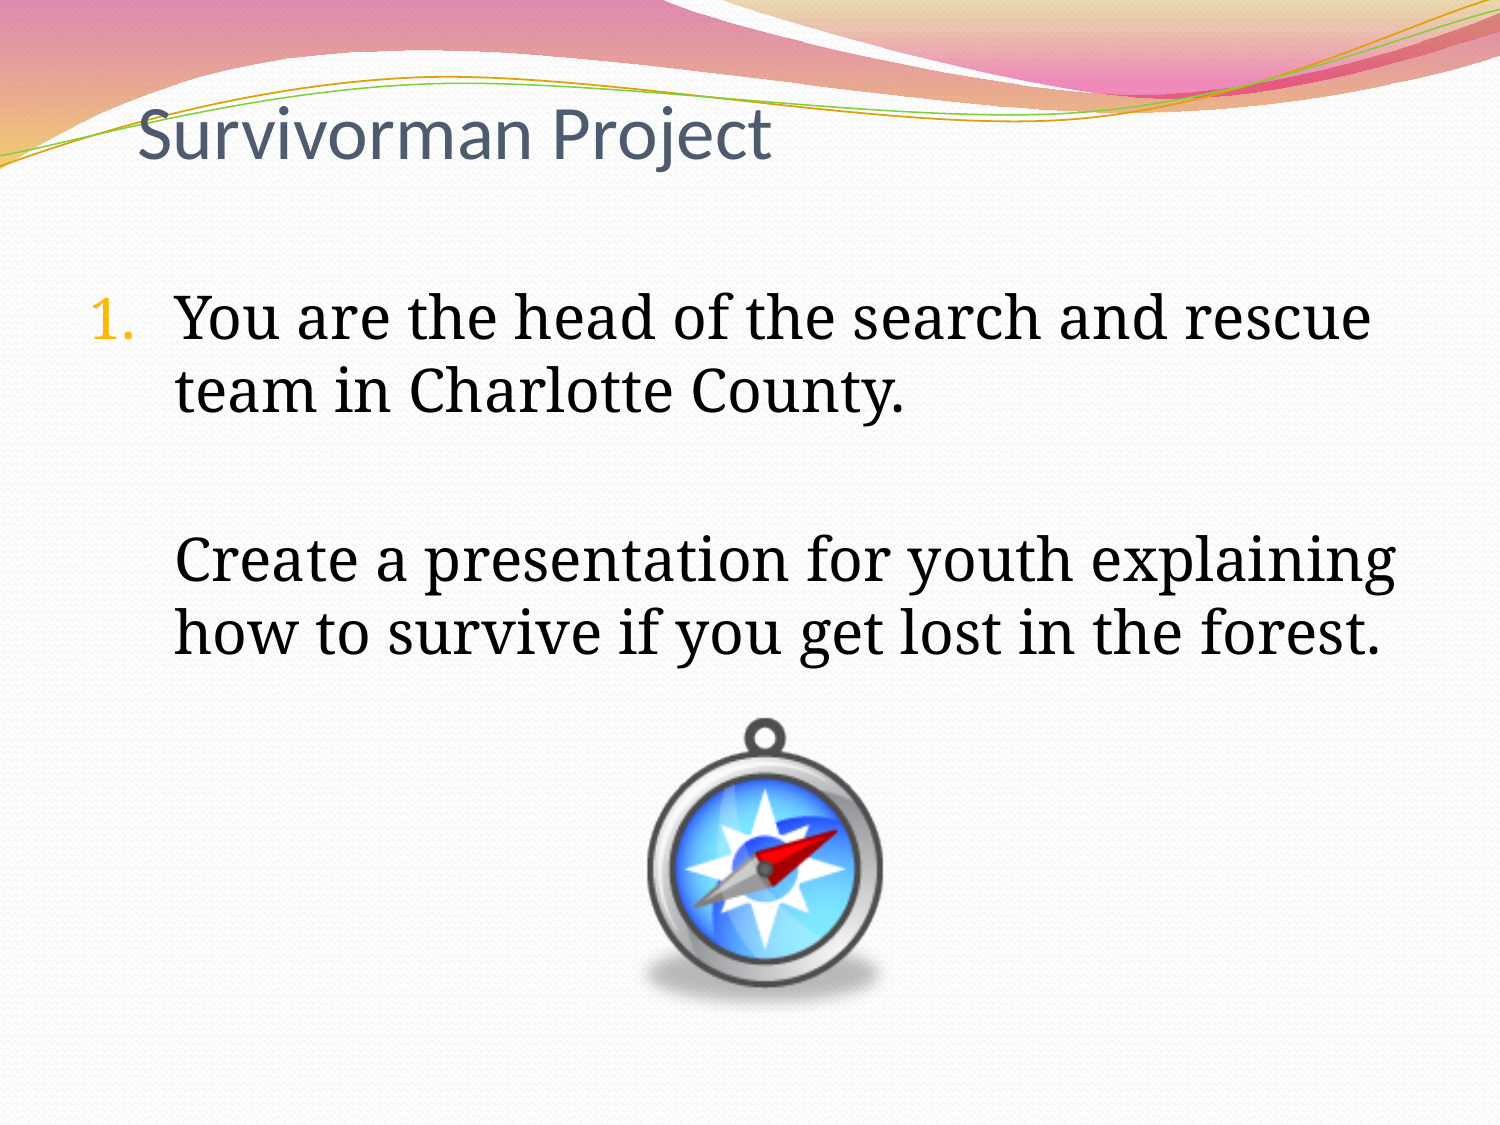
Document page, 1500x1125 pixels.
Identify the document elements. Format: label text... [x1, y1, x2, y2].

title Survivorman Project [137, 75, 1425, 175]
picture [612, 712, 913, 1013]
list You are the head of the search and rescue team in Charlotte County. Create a presentation for youth explaining how to survive if you get lost in the forest. [75, 187, 1425, 1038]
title Presentation –Evalution /20 [605, 713, 920, 1026]
